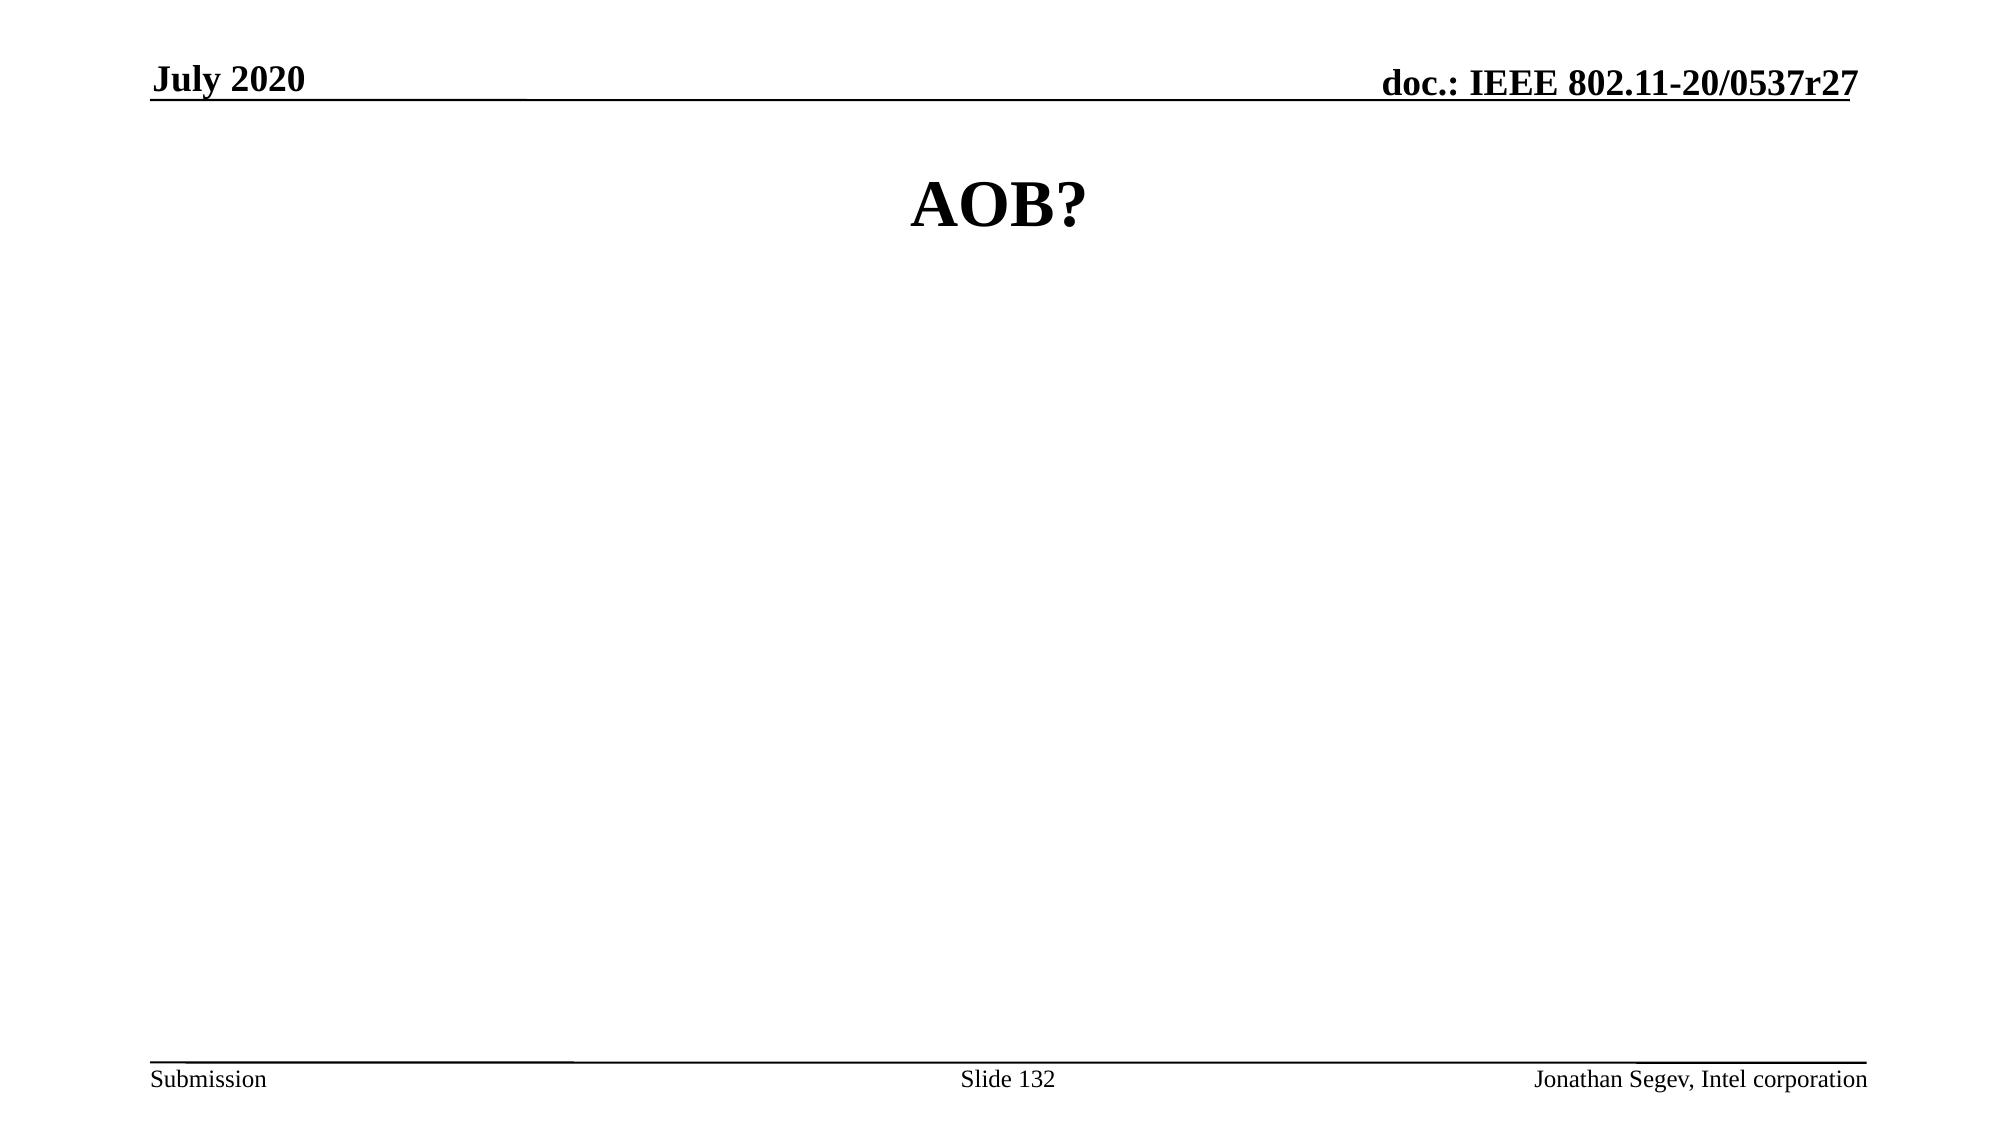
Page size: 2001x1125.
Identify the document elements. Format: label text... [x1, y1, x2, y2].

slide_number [152, 54, 563, 100]
slide_number Slide 132 [950, 1061, 1067, 1123]
footer Jonathan Segev, Intel corporation [1171, 1061, 1869, 1093]
title AOB? [149, 112, 1850, 288]
